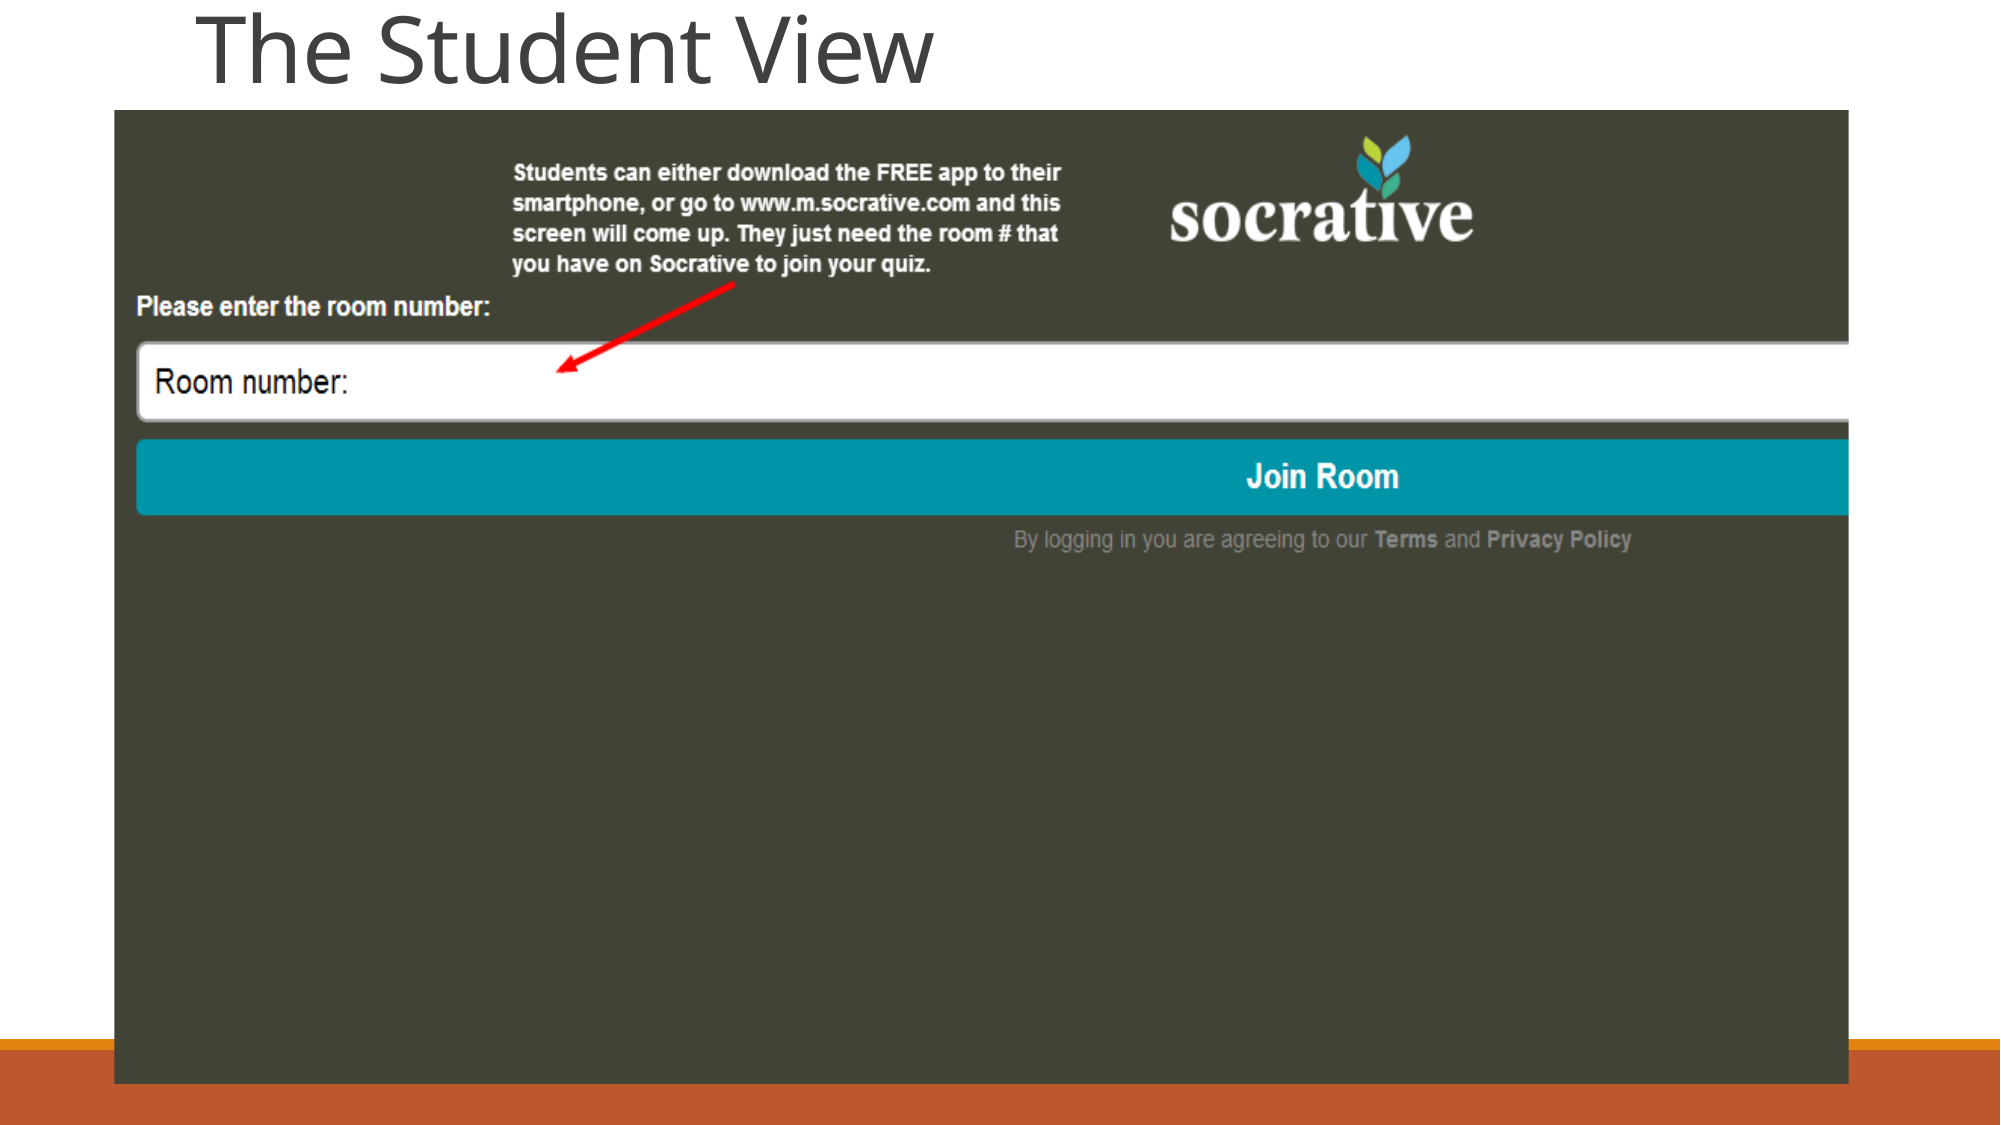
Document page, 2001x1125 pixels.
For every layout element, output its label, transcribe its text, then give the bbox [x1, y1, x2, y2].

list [113, 109, 1850, 1085]
title The Student View [179, 0, 1830, 107]
